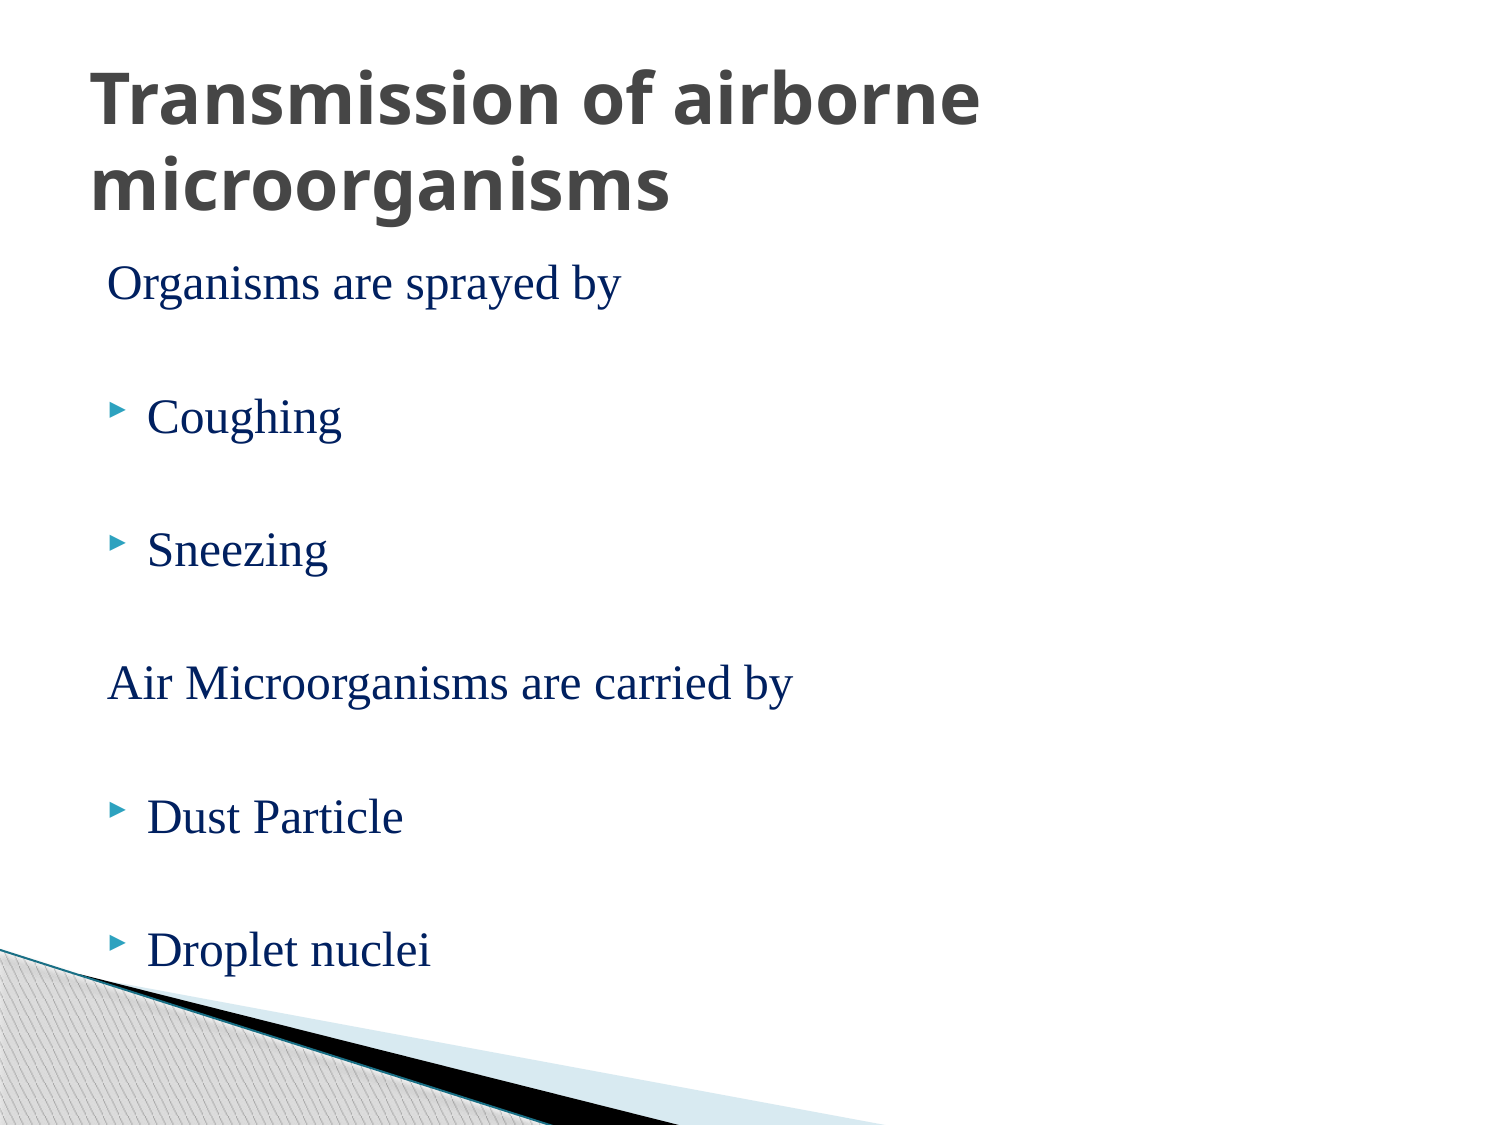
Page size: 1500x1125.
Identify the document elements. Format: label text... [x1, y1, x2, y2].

list Organisms are sprayed by Coughing Sneezing Air Microorganisms are carried by Dust Particle Droplet nuclei [75, 243, 1425, 986]
title Transmission of airborne microorganisms [75, 45, 1425, 233]
